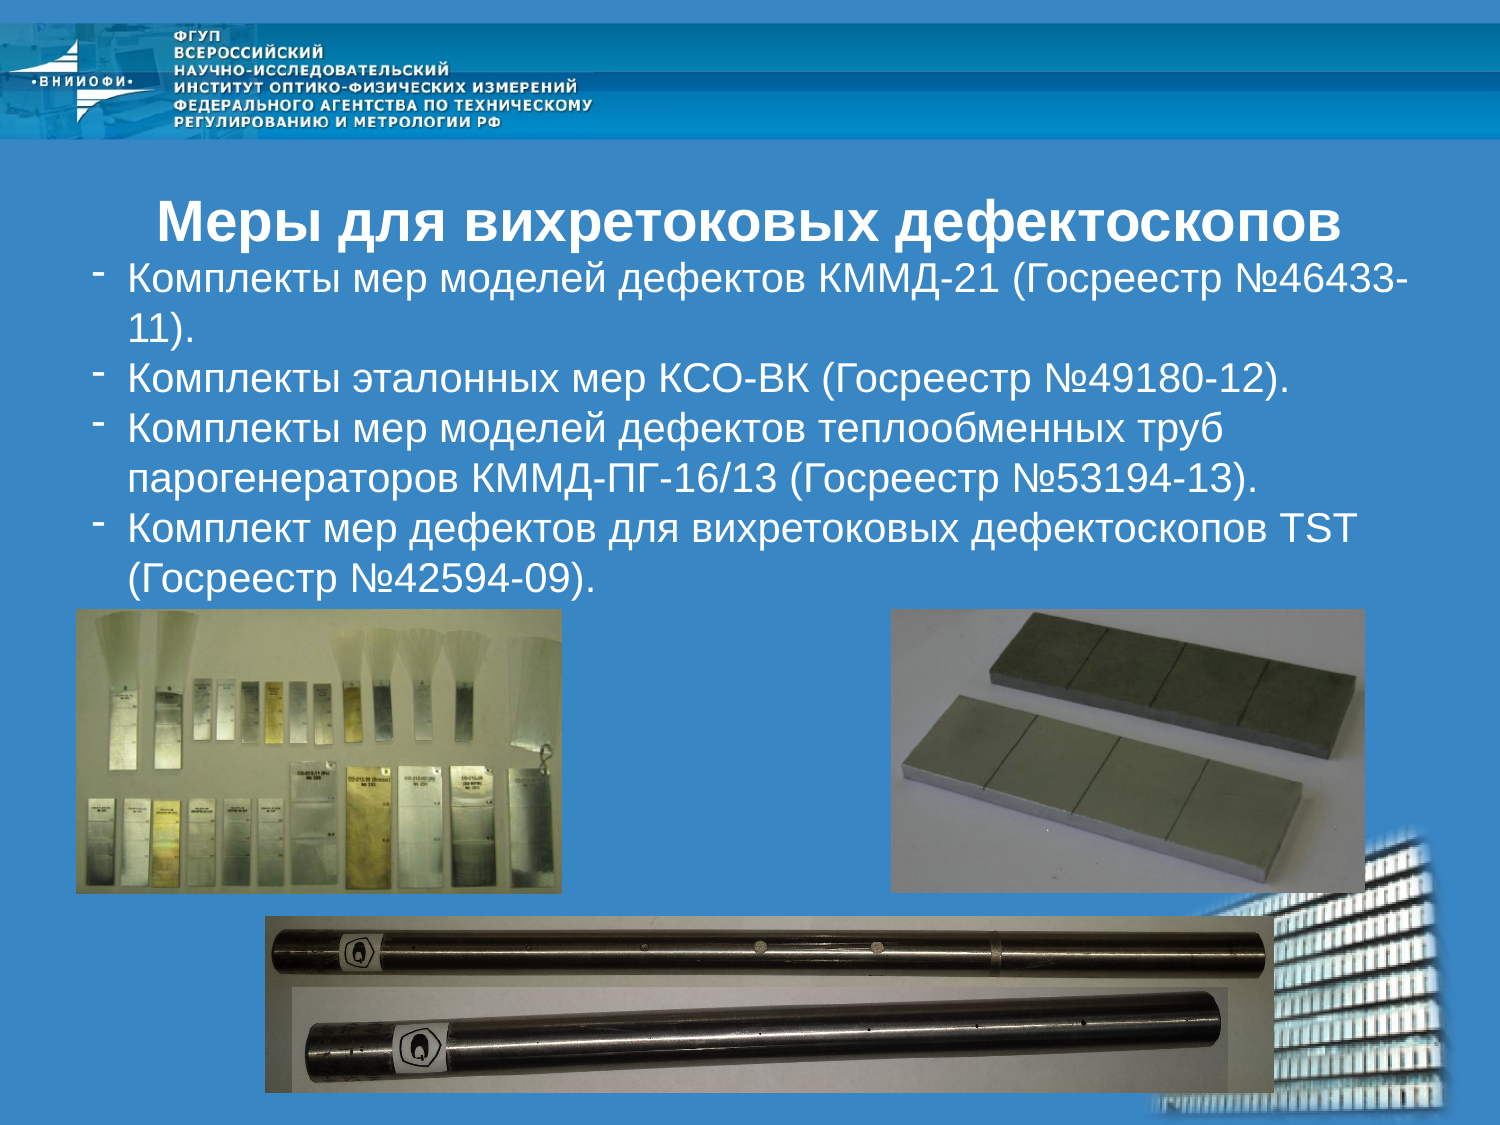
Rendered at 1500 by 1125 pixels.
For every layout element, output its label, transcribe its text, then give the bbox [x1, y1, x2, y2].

picture [269, 100, 300, 111]
picture [76, 609, 562, 894]
picture [0, 24, 1500, 139]
picture [533, 100, 554, 111]
picture [303, 100, 313, 111]
picture [352, 99, 373, 110]
picture [424, 100, 447, 110]
picture [368, 116, 410, 126]
picture [475, 100, 496, 111]
picture [265, 44, 322, 58]
text_box Комплекты мер моделей дефектов КММД-21 (Госреестр №46433-11). Комплекты эталонных мер КСО-ВК (Госреестр №49180-12). Комплекты мер моделей дефектов теплообменных труб парогенераторов КММД-ПГ-16/13 (Госреестр №53194-13). Комплект мер дефектов для вихретоковых дефектоскопов TST (Госреестр №42594-09). [76, 261, 1471, 609]
picture [374, 100, 416, 111]
picture [265, 609, 1459, 1115]
text_box Меры для вихретоковых дефектоскопов [0, 175, 1500, 261]
picture [412, 116, 469, 127]
picture [454, 100, 473, 110]
picture [524, 100, 531, 110]
picture [556, 100, 580, 111]
picture [500, 100, 521, 110]
picture [583, 100, 592, 110]
picture [478, 116, 500, 126]
picture [321, 100, 349, 110]
picture [354, 117, 365, 126]
picture [336, 117, 345, 126]
